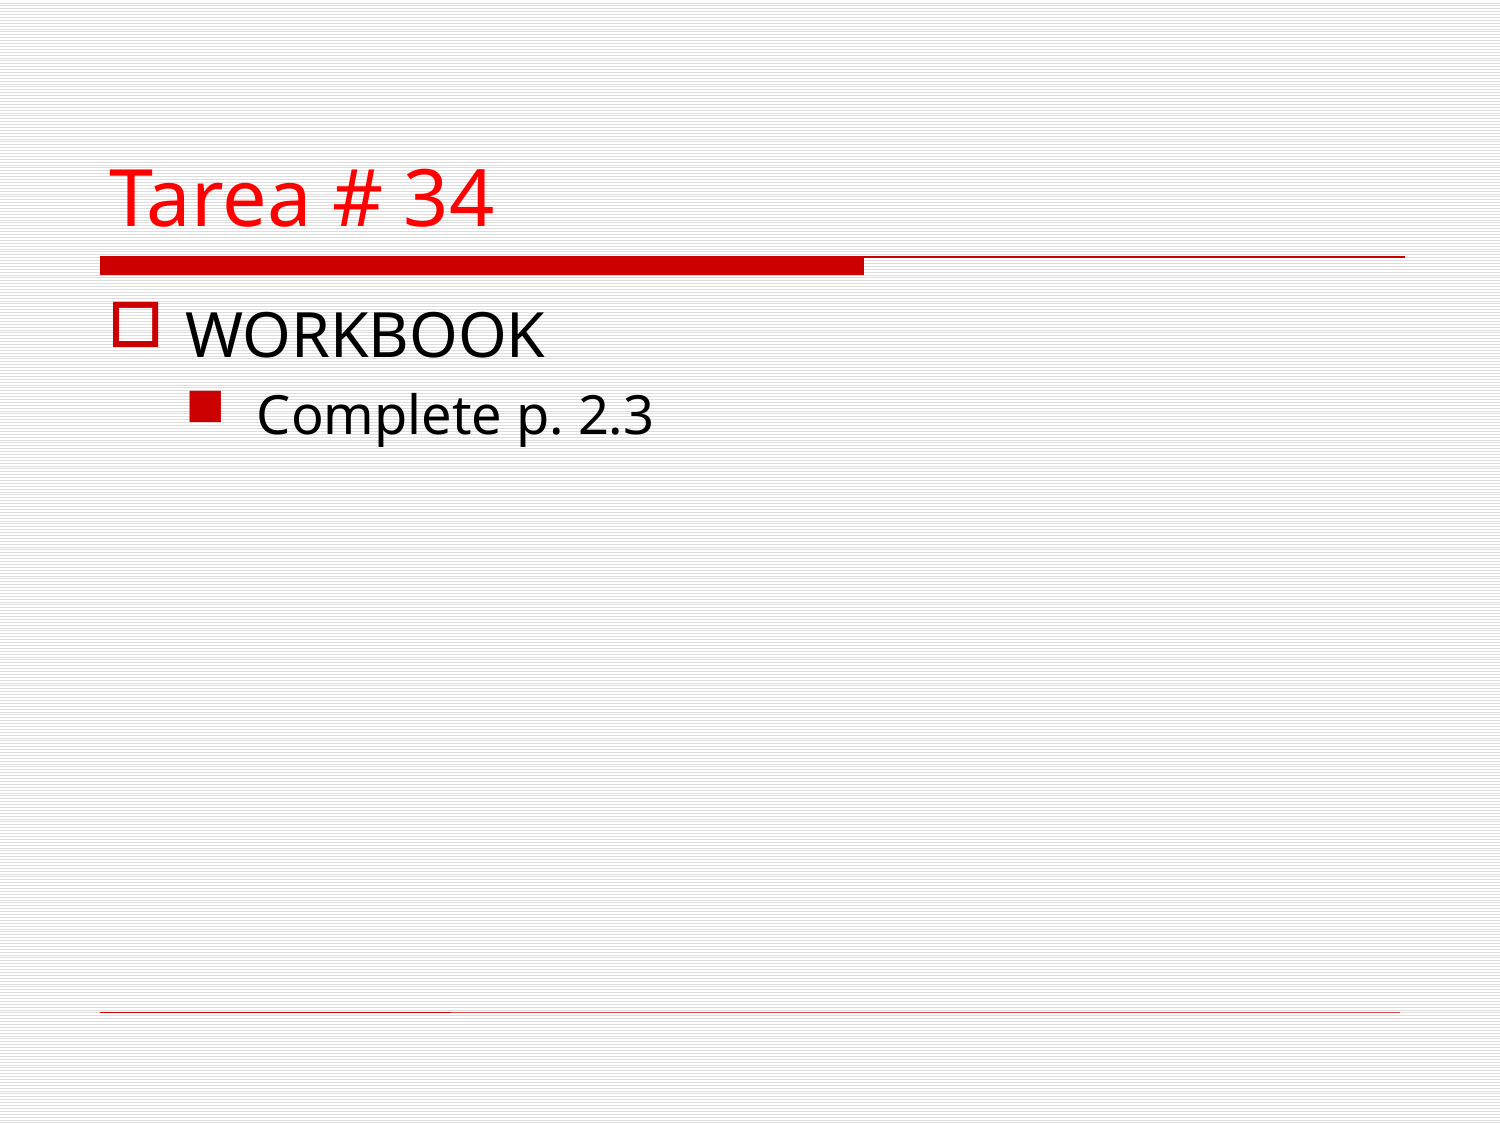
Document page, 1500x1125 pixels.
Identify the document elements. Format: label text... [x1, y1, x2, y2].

list WORKBOOK Complete p. 2.3 [92, 287, 1406, 988]
title Tarea # 34 [94, 50, 1407, 250]
